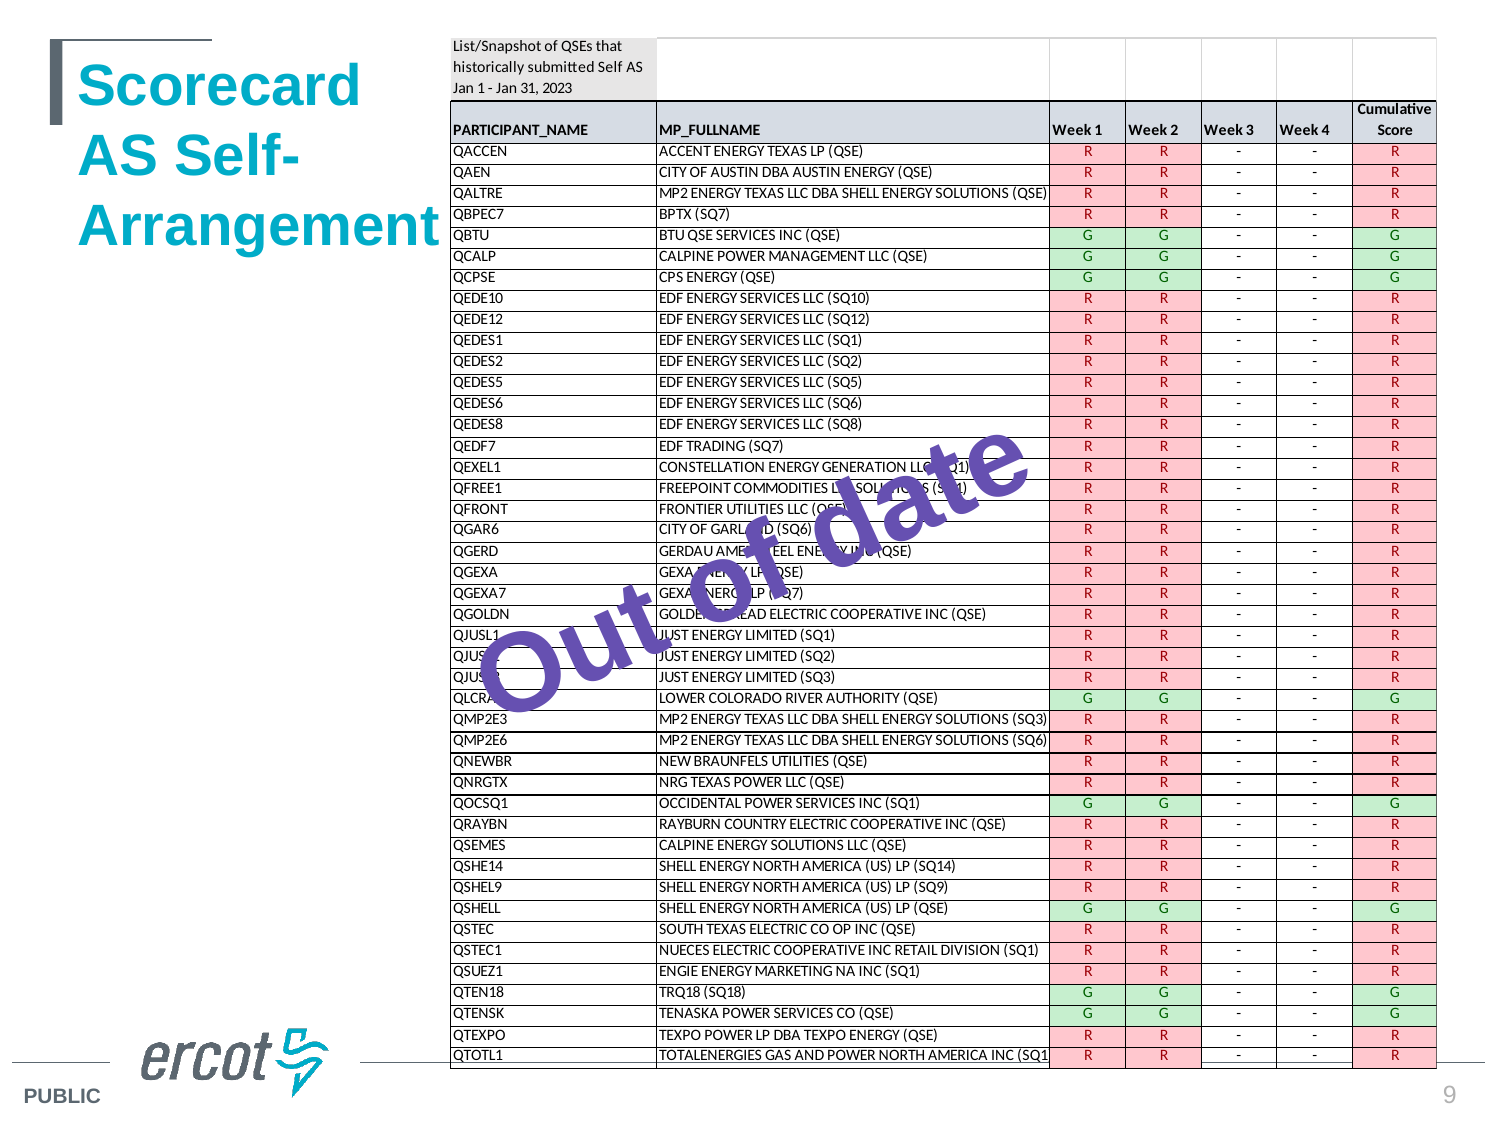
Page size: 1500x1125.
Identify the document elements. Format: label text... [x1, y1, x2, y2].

slide_number 9 [1412, 1076, 1488, 1112]
title Scorecard AS Self- Arrangement [1440, 39, 1450, 228]
title Scorecard AS Self- Arrangement [62, 39, 445, 228]
picture [449, 37, 1438, 1070]
text_box Out of date [434, 618, 444, 644]
picture [137, 1024, 332, 1100]
